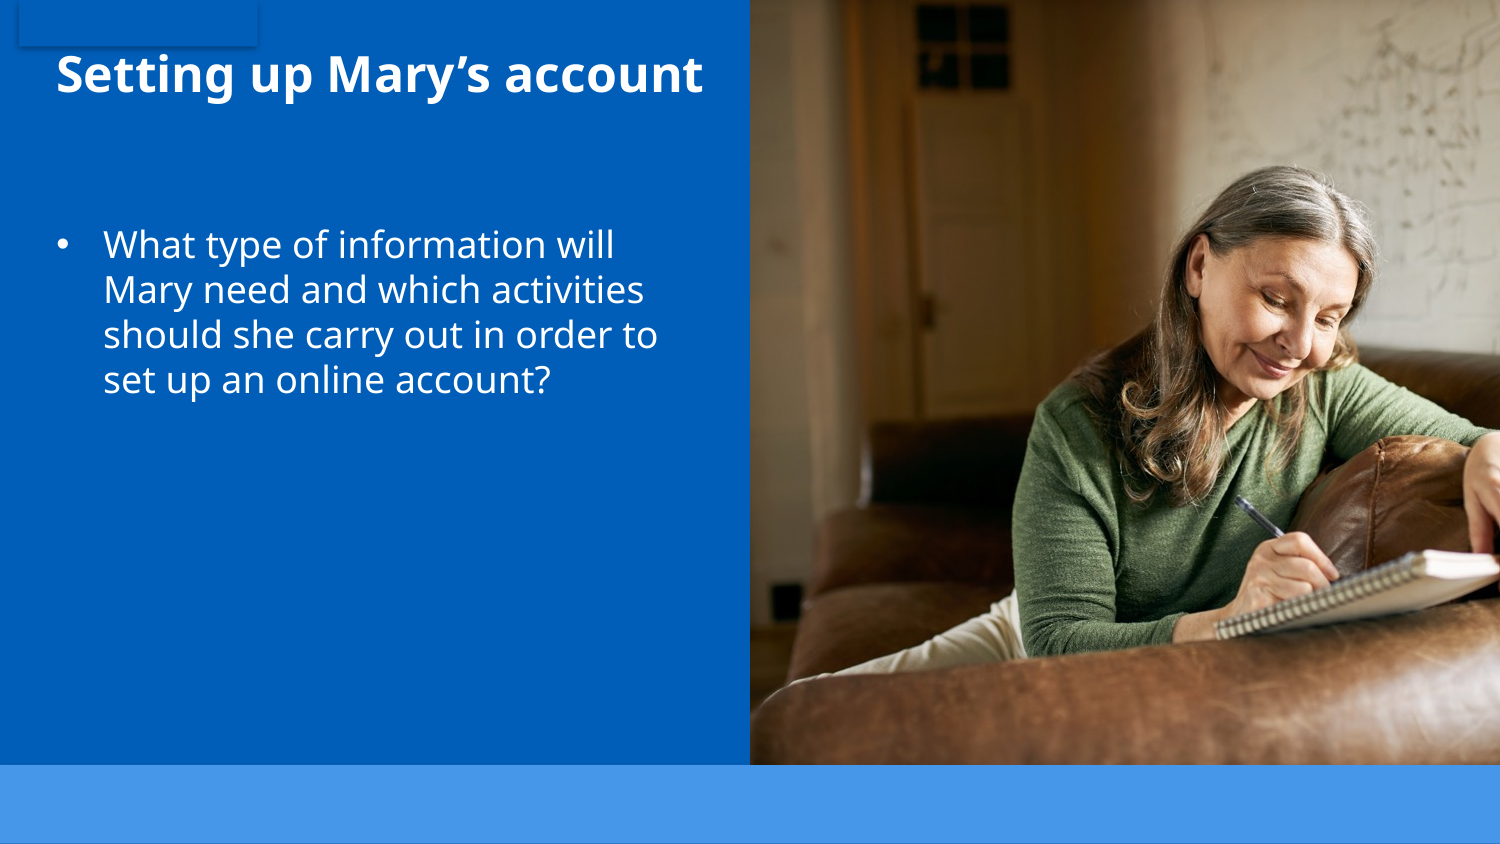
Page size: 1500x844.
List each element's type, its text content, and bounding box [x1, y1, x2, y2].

text_box What type of information will Mary need and which activities should she carry out in order to set up an online account? [41, 213, 721, 409]
picture [749, 0, 1500, 765]
title Setting up Mary’s account [41, 41, 721, 112]
